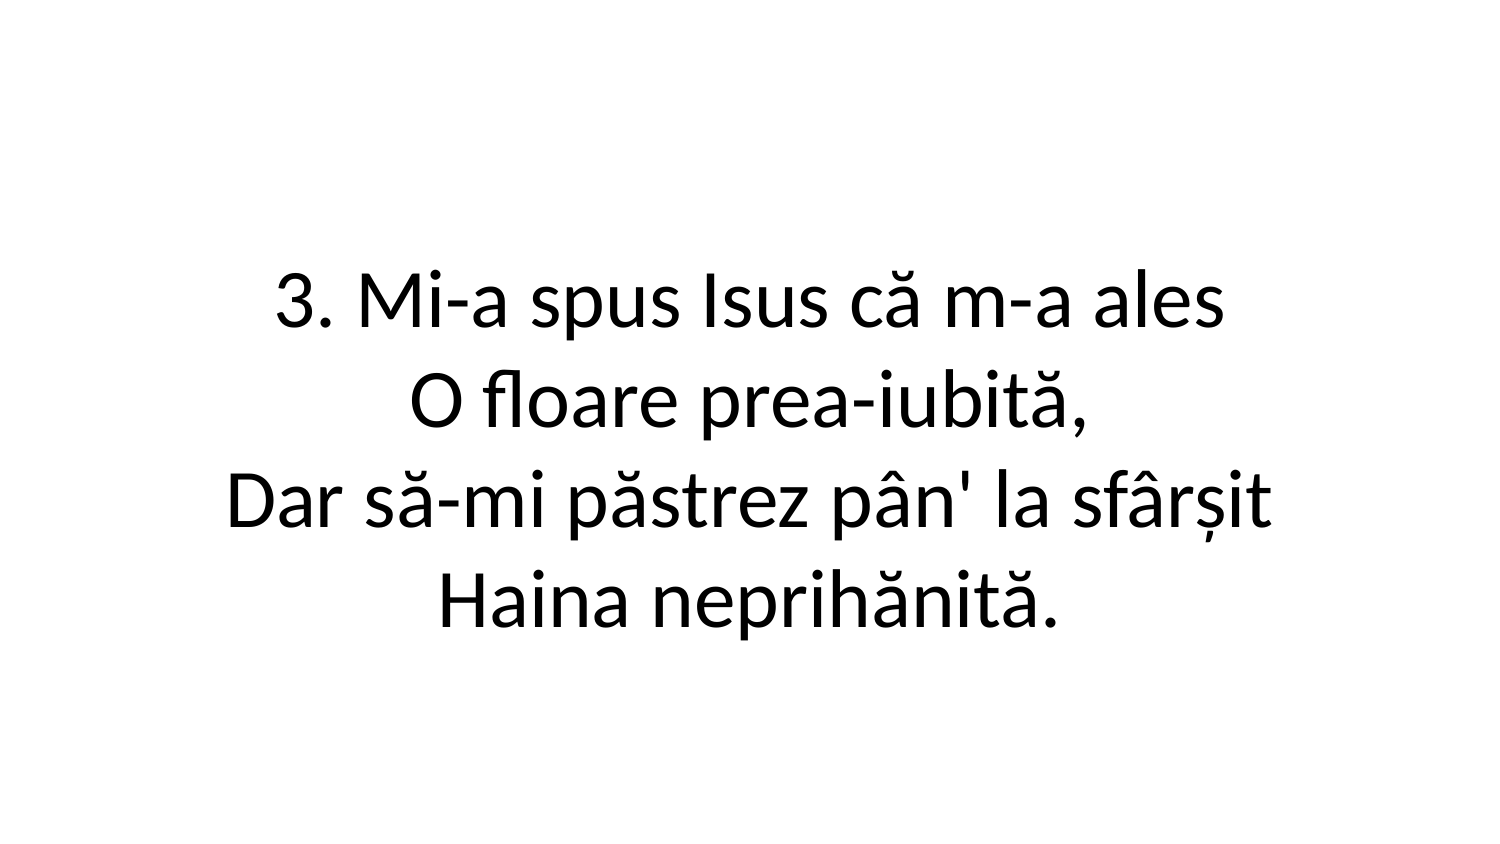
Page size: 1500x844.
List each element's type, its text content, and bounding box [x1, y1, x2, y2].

text_box 3. Mi-a spus Isus că m-a ales O floare prea-iubită, Dar să-mi păstrez pân' la sfârșit Haina neprihănită. [210, 192, 1290, 652]
